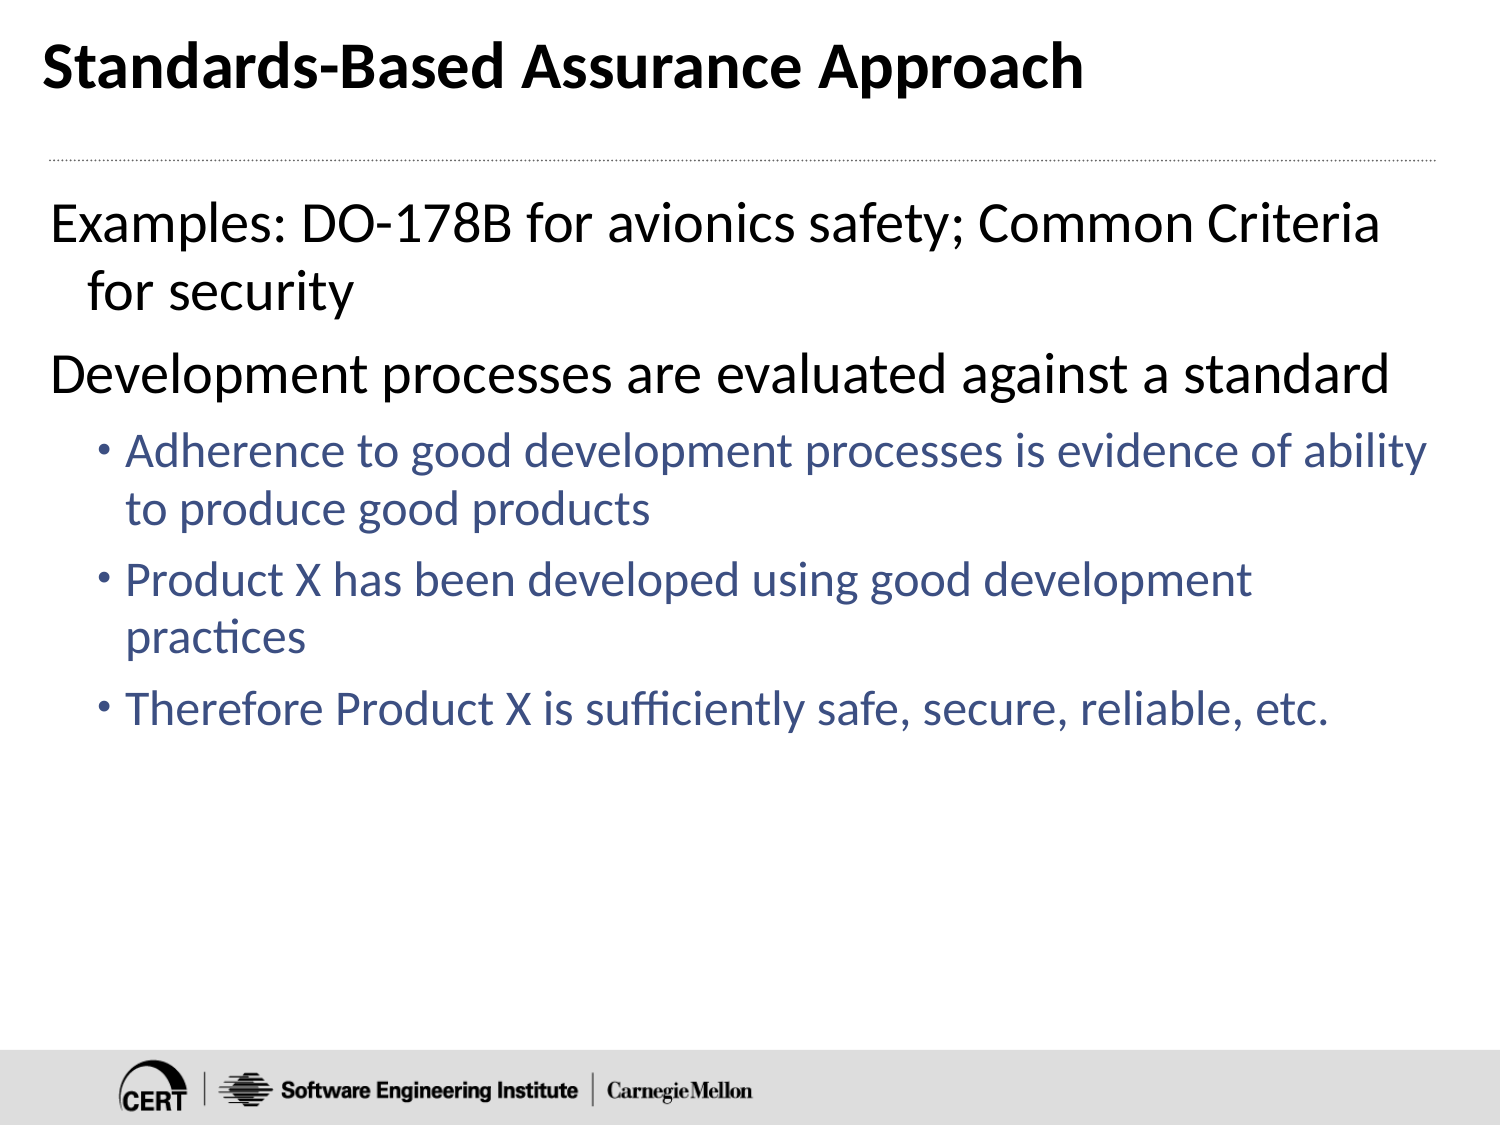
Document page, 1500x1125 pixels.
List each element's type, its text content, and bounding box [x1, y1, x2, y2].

picture [102, 1056, 765, 1117]
title Standards-Based Assurance Approach [42, 37, 1434, 155]
list Examples: DO-178B for avionics safety; Common Criteria for security Development processes are evaluated against a standard Adherence to good development processes is evidence of ability to produce good products Product X has been developed using good development practices Therefore Product X is sufficiently safe, secure, reliable, etc. [49, 187, 1438, 1001]
